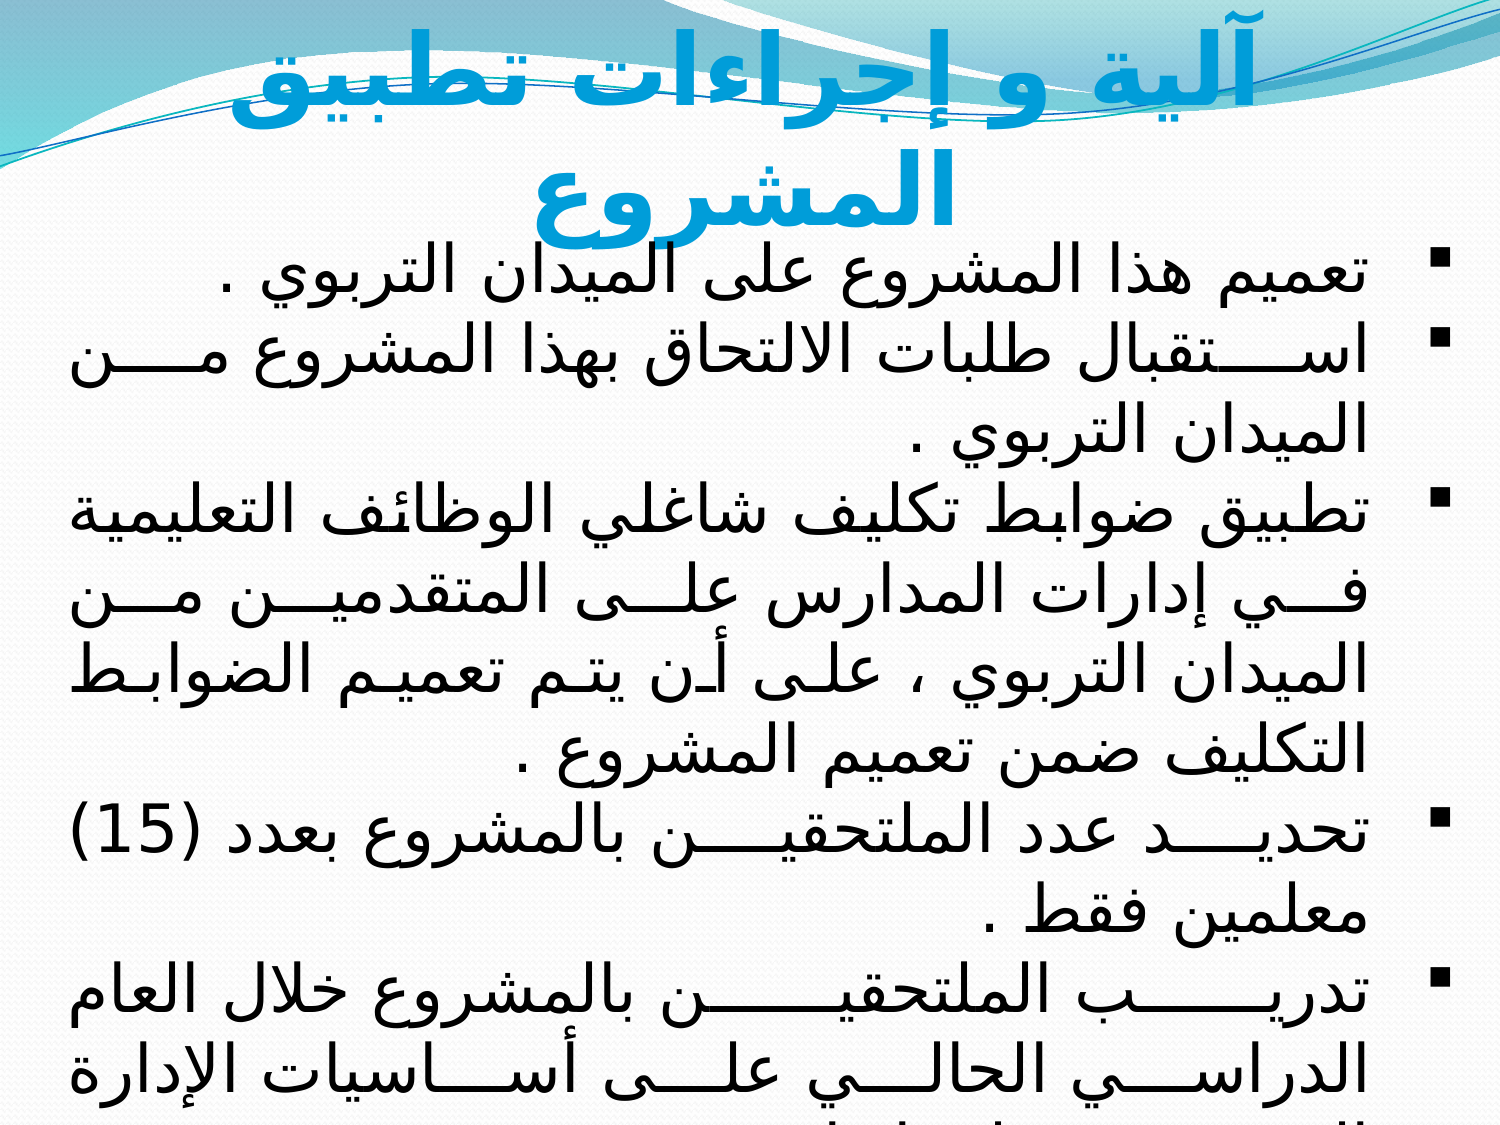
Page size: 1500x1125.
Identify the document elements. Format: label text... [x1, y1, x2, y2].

text_box آلية و إجراءات تطبيق المشروع [181, 41, 1309, 210]
text_box تعميم هذا المشروع على الميدان التربوي . استقبال طلبات الالتحاق بهذا المشروع من الميدان التربوي . تطبيق ضوابط تكليف شاغلي الوظائف التعليمية في إدارات المدارس على المتقدمين من الميدان التربوي ، على أن يتم تعميم الضوابط التكليف ضمن تعميم المشروع . تحديد عدد الملتحقين بالمشروع بعدد (15) معلمين فقط . تدريب الملتحقين بالمشروع خلال العام الدراسي الحالي على أساسيات الإدارة المدرسية وتطبيقاتها . يخضع المتدرب في المشروع على التطبيق الميداني الجزئي في نهاية العام الدراسي . (تحدد آليته لاحقاً ). [53, 218, 1471, 1125]
